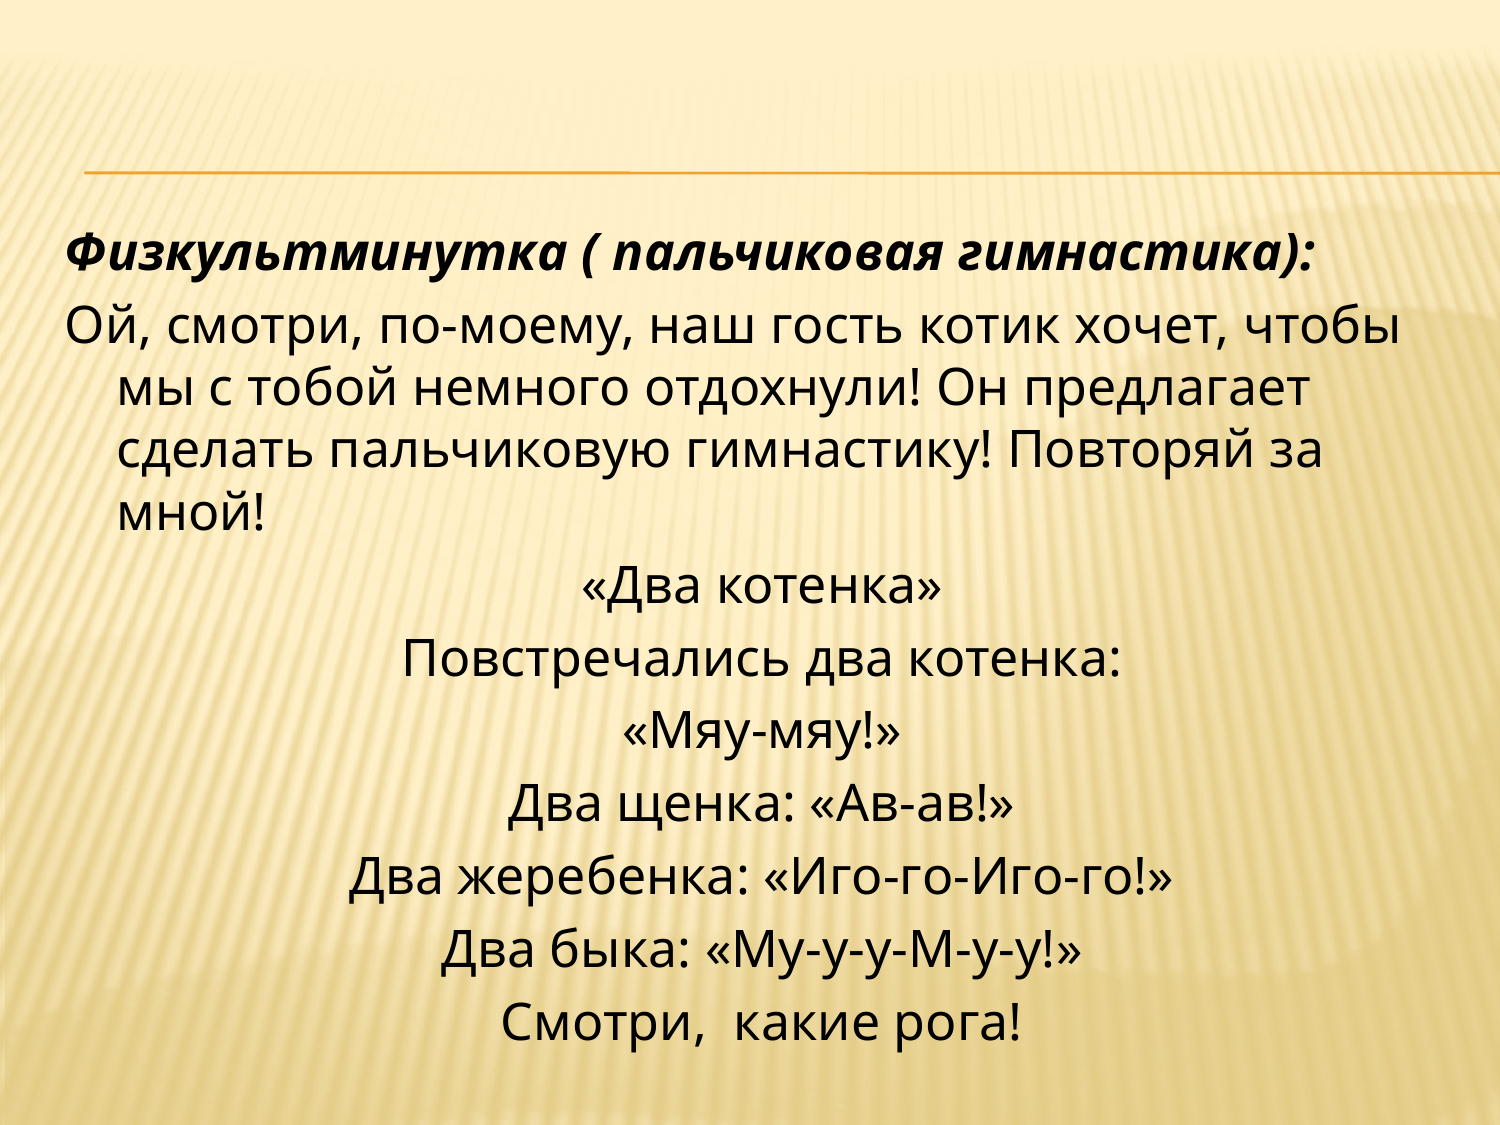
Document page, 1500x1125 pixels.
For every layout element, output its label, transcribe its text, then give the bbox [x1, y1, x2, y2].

list Физкультминутка ( пальчиковая гимнастика): Ой, смотри, по-моему, наш гость котик хочет, чтобы мы с тобой немного отдохнули! Он предлагает сделать пальчиковую гимнастику! Повторяй за мной! «Два котенка» Повстречались два котенка: «Мяу-мяу!» Два щенка: «Ав-ав!» Два жеребенка: «Иго-го-Иго-го!» Два быка: «Му-у-у-М-у-у!» Смотри, какие рога! [50, 210, 1475, 1067]
